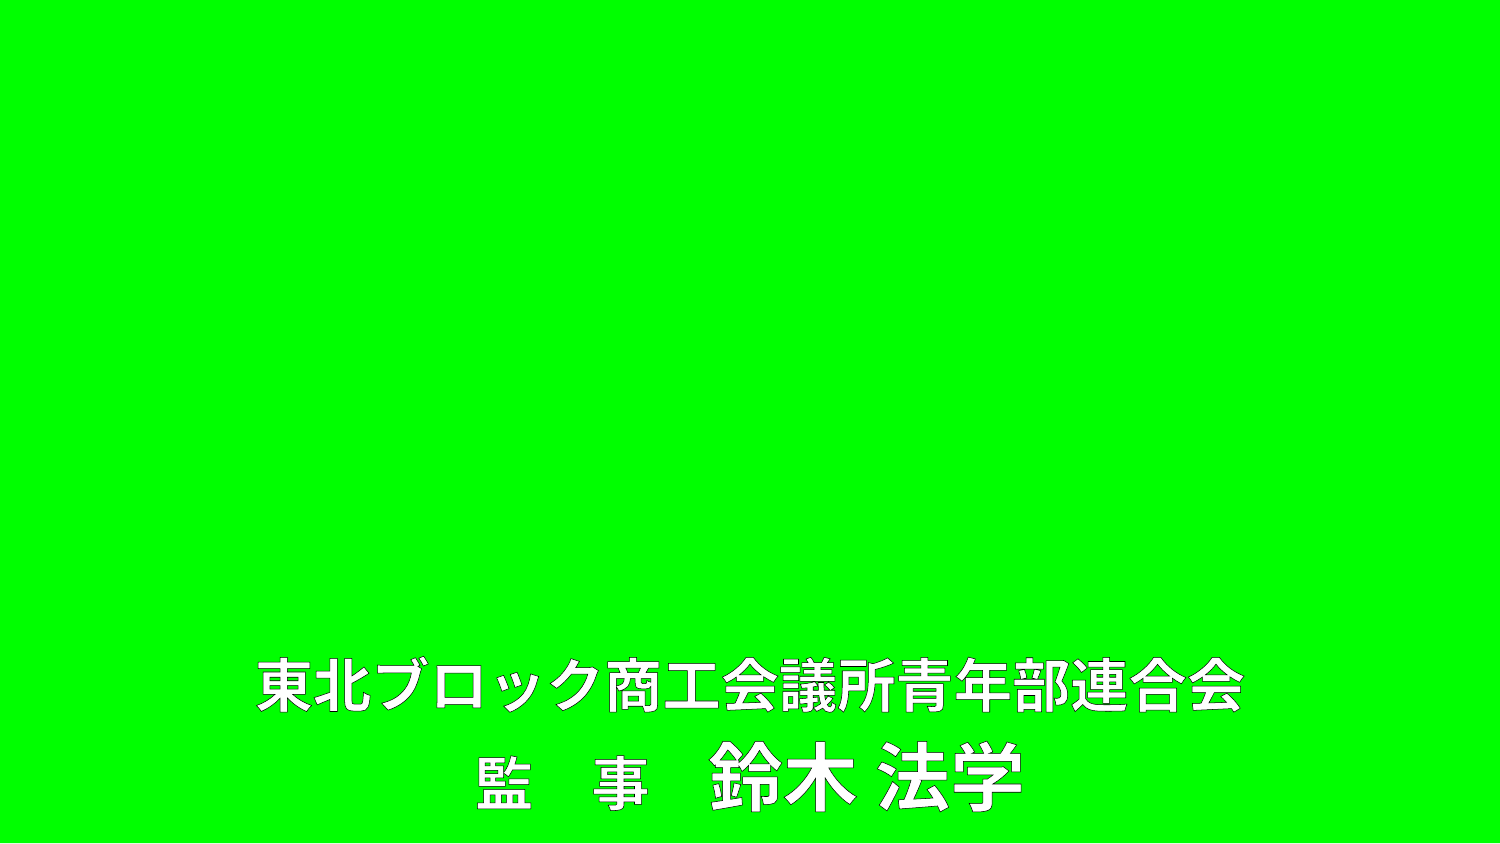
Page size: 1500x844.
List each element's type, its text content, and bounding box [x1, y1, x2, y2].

text_box 監 事 鈴木 法学 [102, 735, 1397, 836]
text_box 東北ブロック商工会議所青年部連合会 [102, 632, 1397, 735]
text_box [117, 595, 1405, 717]
